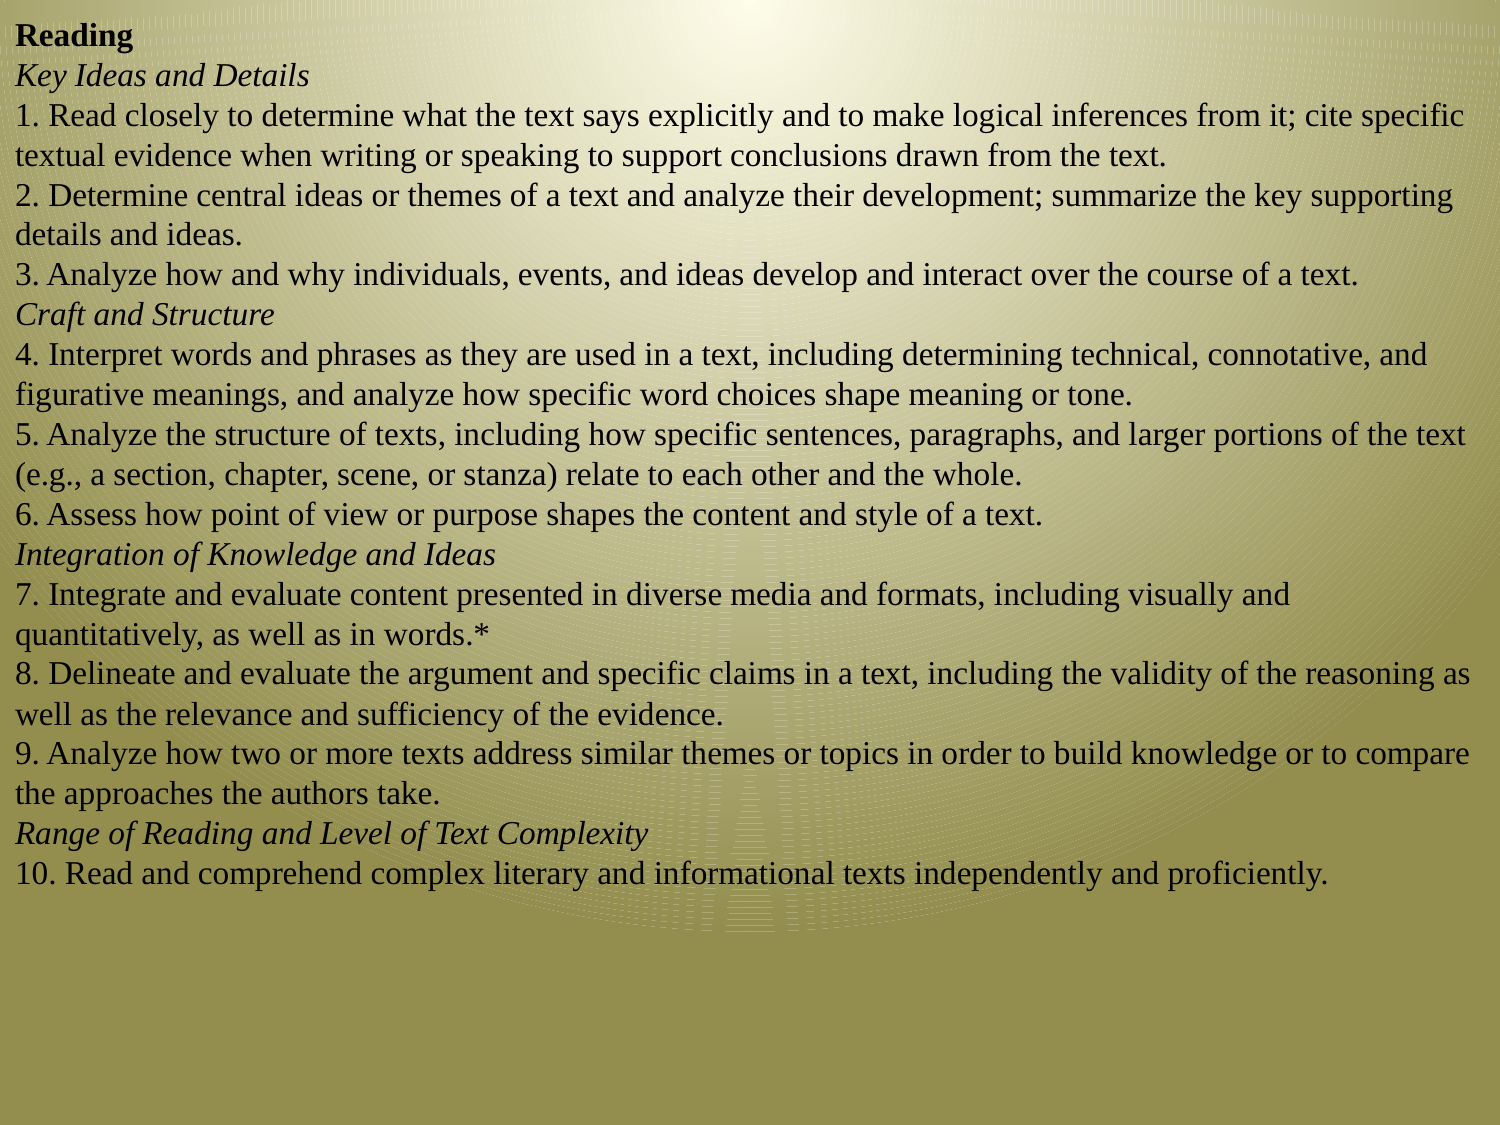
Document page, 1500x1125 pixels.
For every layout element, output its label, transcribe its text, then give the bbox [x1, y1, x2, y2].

text_box Reading Key Ideas and Details 1. Read closely to determine what the text says explicitly and to make logical inferences from it; cite specific textual evidence when writing or speaking to support conclusions drawn from the text. 2. Determine central ideas or themes of a text and analyze their development; summarize the key supporting details and ideas. 3. Analyze how and why individuals, events, and ideas develop and interact over the course of a text. Craft and Structure 4. Interpret words and phrases as they are used in a text, including determining technical, connotative, and figurative meanings, and analyze how specific word choices shape meaning or tone. 5. Analyze the structure of texts, including how specific sentences, paragraphs, and larger portions of the text (e.g., a section, chapter, scene, or stanza) relate to each other and the whole. 6. Assess how point of view or purpose shapes the content and style of a text. Integration of Knowledge and Ideas 7. Integrate and evaluate content presented in diverse media and formats, including visually and quantitatively, as well as in words.* 8. Delineate and evaluate the argument and specific claims in a text, including the validity of the reasoning as well as the relevance and sufficiency of the evidence. 9. Analyze how two or more texts address similar themes or topics in order to build knowledge or to compare the approaches the authors take. Range of Reading and Level of Text Complexity 10. Read and comprehend complex literary and informational texts independently and proficiently. [0, 5, 1500, 939]
